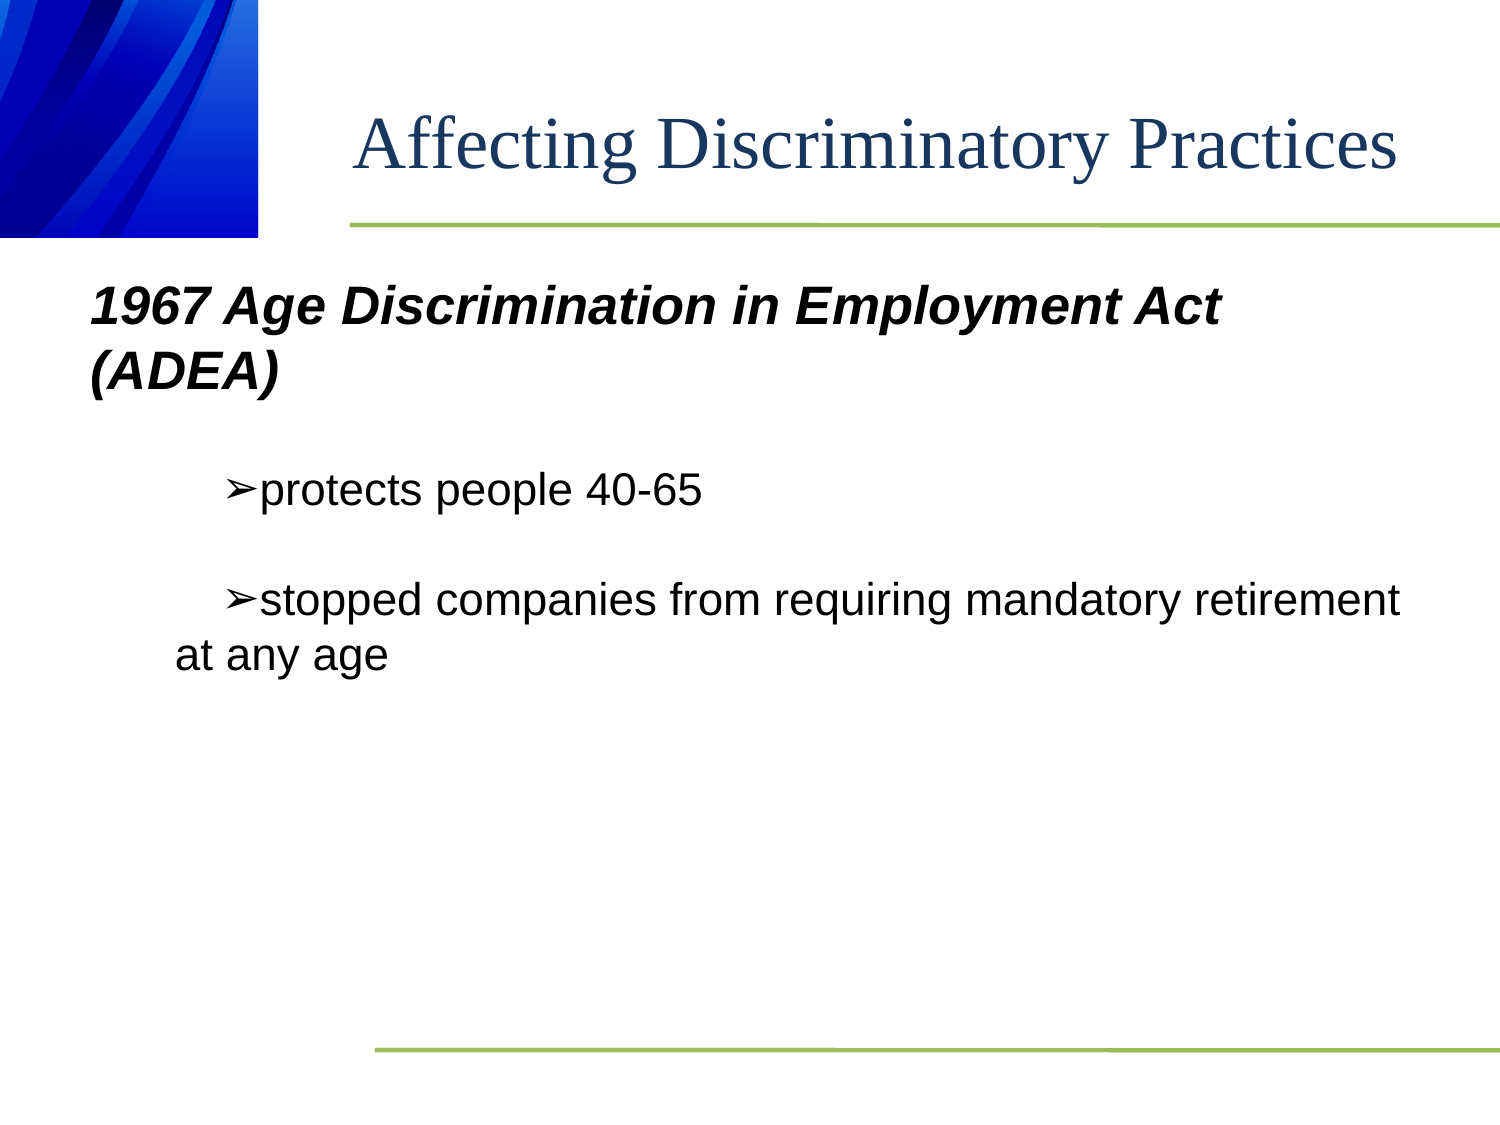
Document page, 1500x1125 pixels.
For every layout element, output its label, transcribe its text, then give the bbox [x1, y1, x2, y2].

list 1967 Age Discrimination in Employment Act (ADEA) protects people 40-65 stopped companies from requiring mandatory retirement at any age [75, 262, 1425, 738]
picture [0, 0, 259, 238]
title Affecting Discriminatory Practices [337, 45, 1425, 233]
slide_number [1074, 1042, 1425, 1103]
